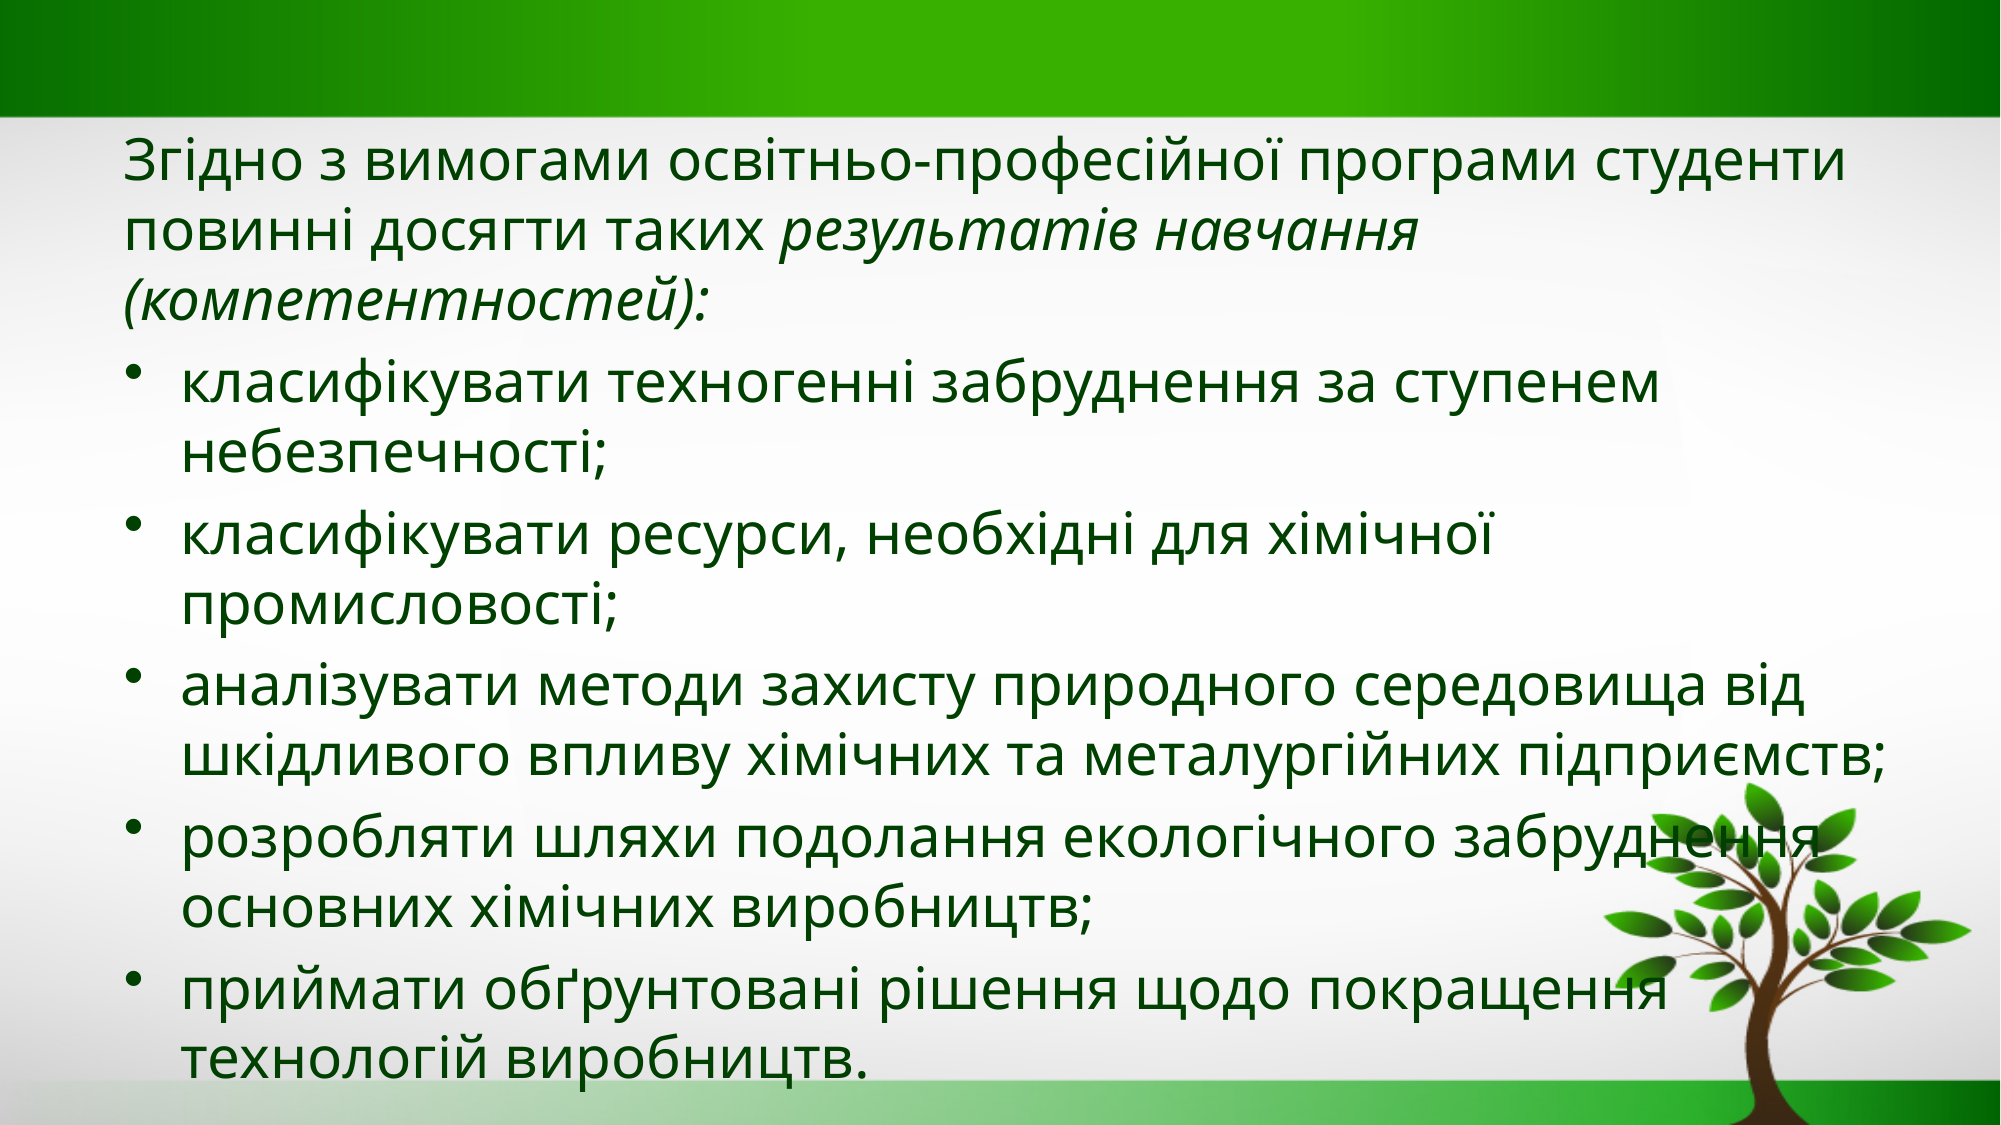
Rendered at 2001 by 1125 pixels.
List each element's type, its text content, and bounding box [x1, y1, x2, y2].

list Згідно з вимогами освітньо-професійної програми студенти повинні досягти таких результатів навчання (компетентностей): класифікувати техногенні забруднення за ступенем небезпечності; класифікувати ресурси, необхідні для хімічної промисловості; аналізувати методи захисту природного середовища від шкідливого впливу хімічних та металургійних підприємств; розробляти шляхи подолання екологічного забруднення основних хімічних виробництв; приймати обґрунтовані рішення щодо покращення технологій виробництв. [108, 114, 1958, 803]
picture [0, 0, 2001, 1125]
